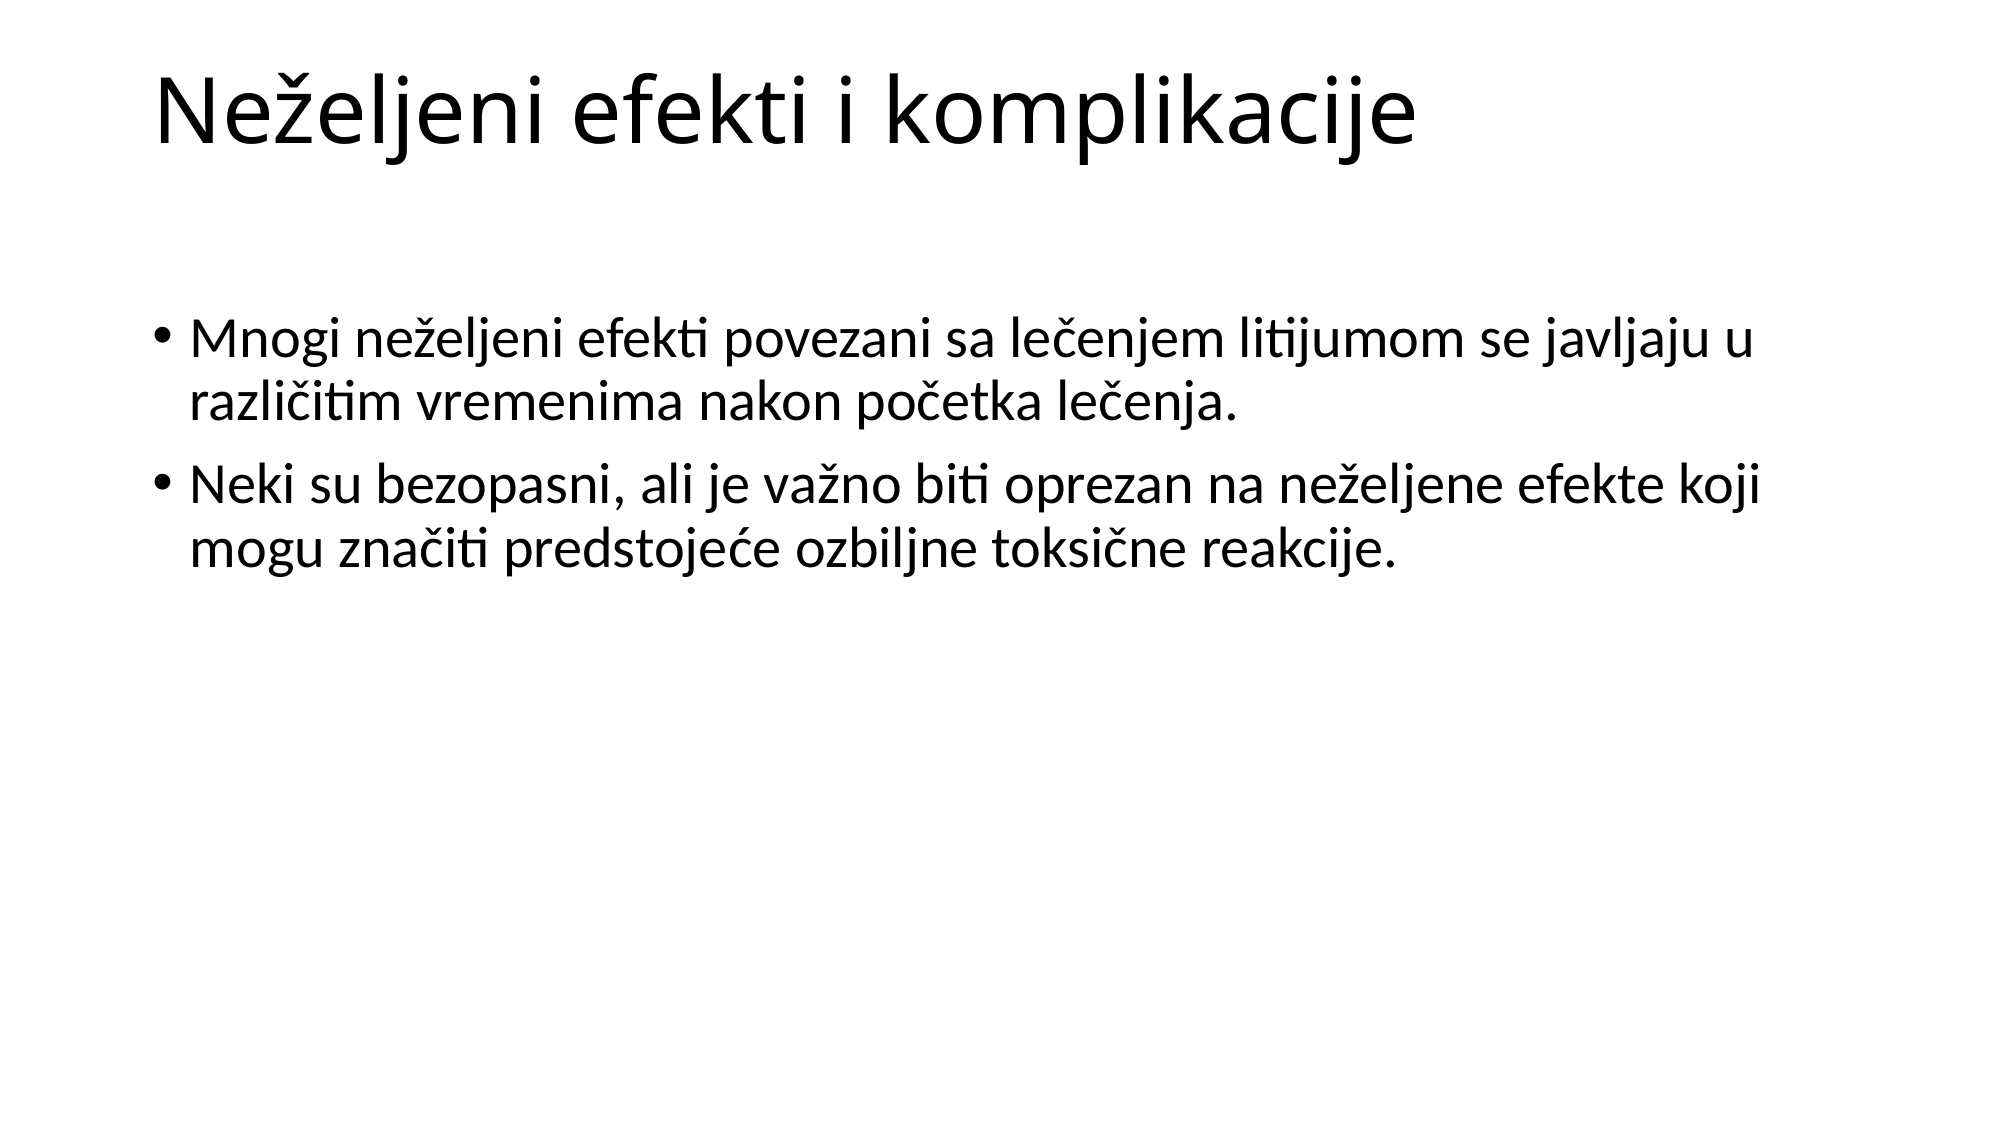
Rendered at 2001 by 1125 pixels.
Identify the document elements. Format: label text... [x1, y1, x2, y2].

list Mnogi neželjeni efekti povezani sa lečenjem litijumom se javljaju u različitim vremenima nakon početka lečenja. Neki su bezopasni, ali je važno biti oprezan na neželjene efekte koji mogu značiti predstojeće ozbiljne toksične reakcije. [137, 299, 1863, 1014]
title Neželjeni efekti i komplikacije [137, 59, 1863, 278]
